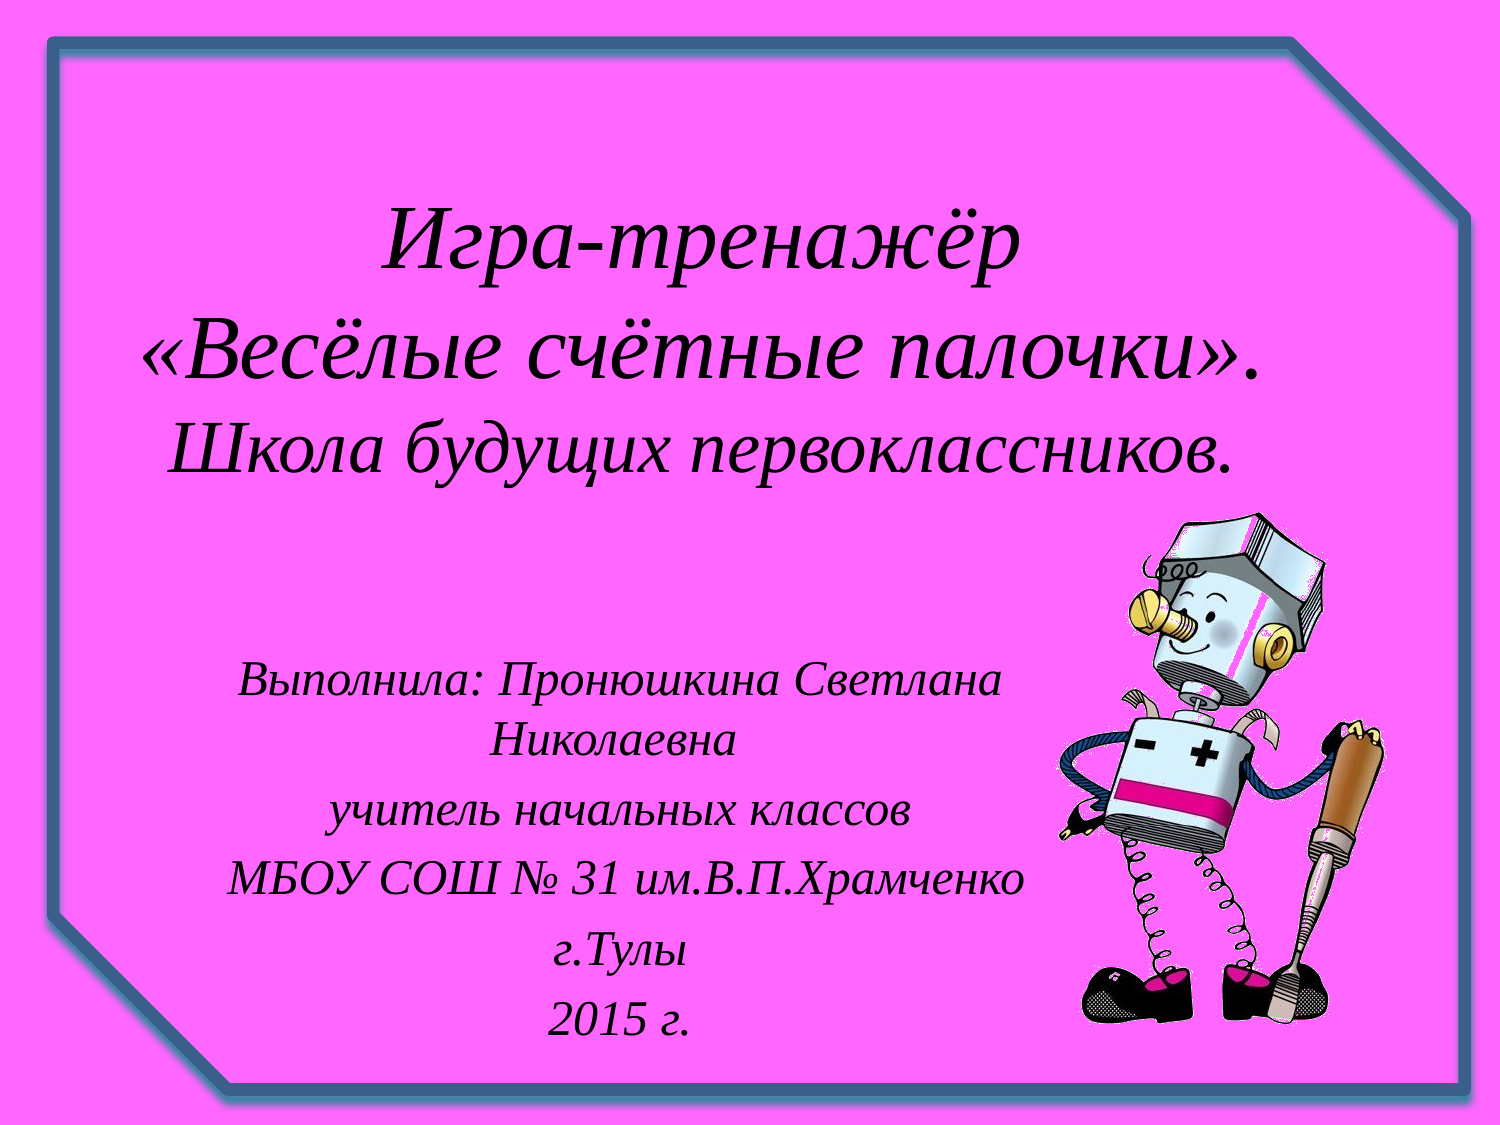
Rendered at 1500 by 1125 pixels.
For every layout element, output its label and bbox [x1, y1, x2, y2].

picture [1021, 503, 1400, 1040]
text_box [50, 40, 1467, 1092]
